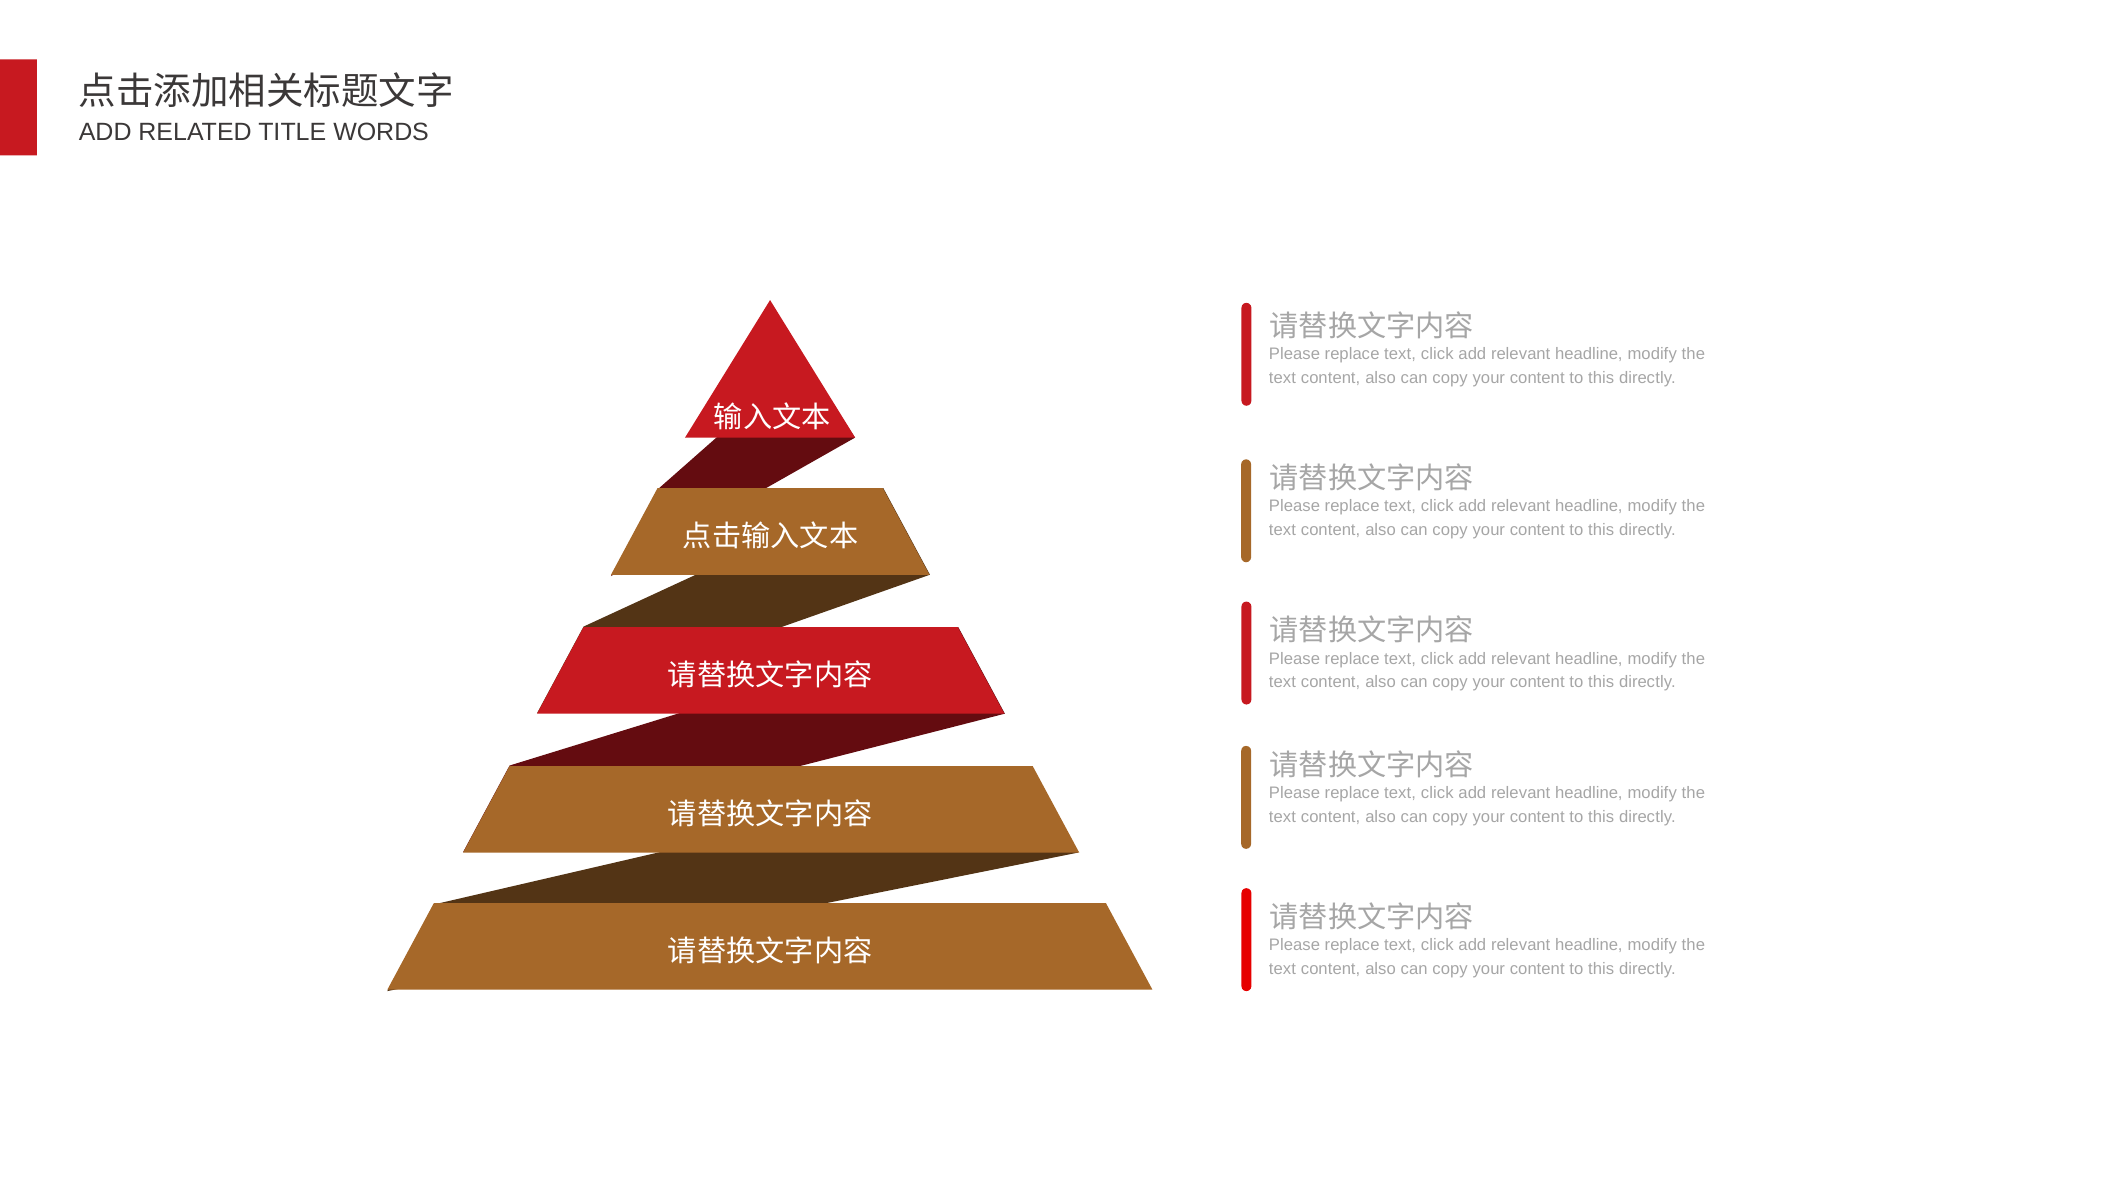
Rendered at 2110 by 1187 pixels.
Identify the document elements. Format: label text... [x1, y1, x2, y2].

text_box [463, 766, 1080, 853]
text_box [1268, 604, 1712, 690]
text_box [659, 448, 837, 488]
text_box [1240, 600, 1253, 706]
text_box [1240, 458, 1253, 564]
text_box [684, 300, 857, 448]
text_box [1240, 744, 1253, 850]
text_box ADD RELATED TITLE WORDS [62, 107, 446, 154]
text_box [583, 575, 930, 627]
text_box [509, 714, 1004, 766]
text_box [610, 488, 930, 575]
text_box [440, 853, 1077, 903]
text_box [1268, 891, 1712, 977]
text_box [1240, 301, 1253, 407]
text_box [1268, 452, 1712, 538]
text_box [1268, 738, 1712, 825]
text_box 点击添加相关标题文字 [62, 59, 470, 121]
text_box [387, 903, 1153, 990]
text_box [536, 627, 1005, 714]
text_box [1268, 300, 1712, 386]
text_box [1240, 886, 1253, 993]
